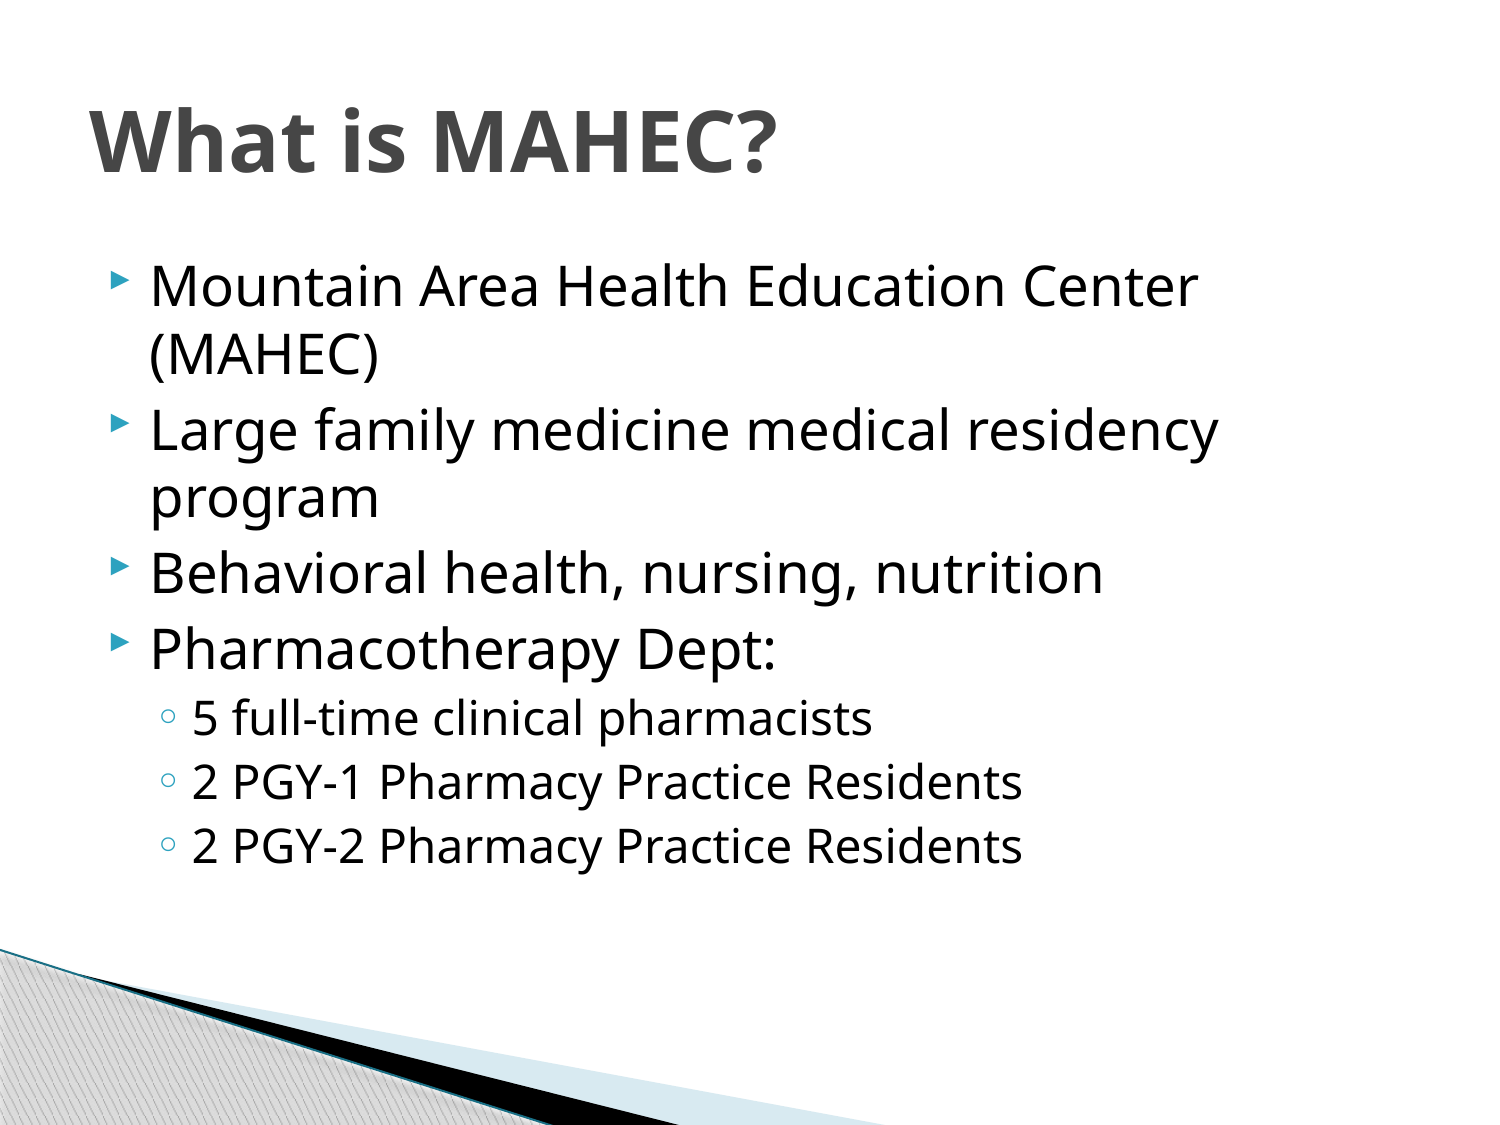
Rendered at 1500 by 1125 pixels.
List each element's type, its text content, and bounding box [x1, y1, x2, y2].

title What is MAHEC? [75, 45, 1425, 233]
list Mountain Area Health Education Center (MAHEC) Large family medicine medical residency program Behavioral health, nursing, nutrition Pharmacotherapy Dept: 5 full-time clinical pharmacists 2 PGY-1 Pharmacy Practice Residents 2 PGY-2 Pharmacy Practice Residents [75, 243, 1425, 986]
